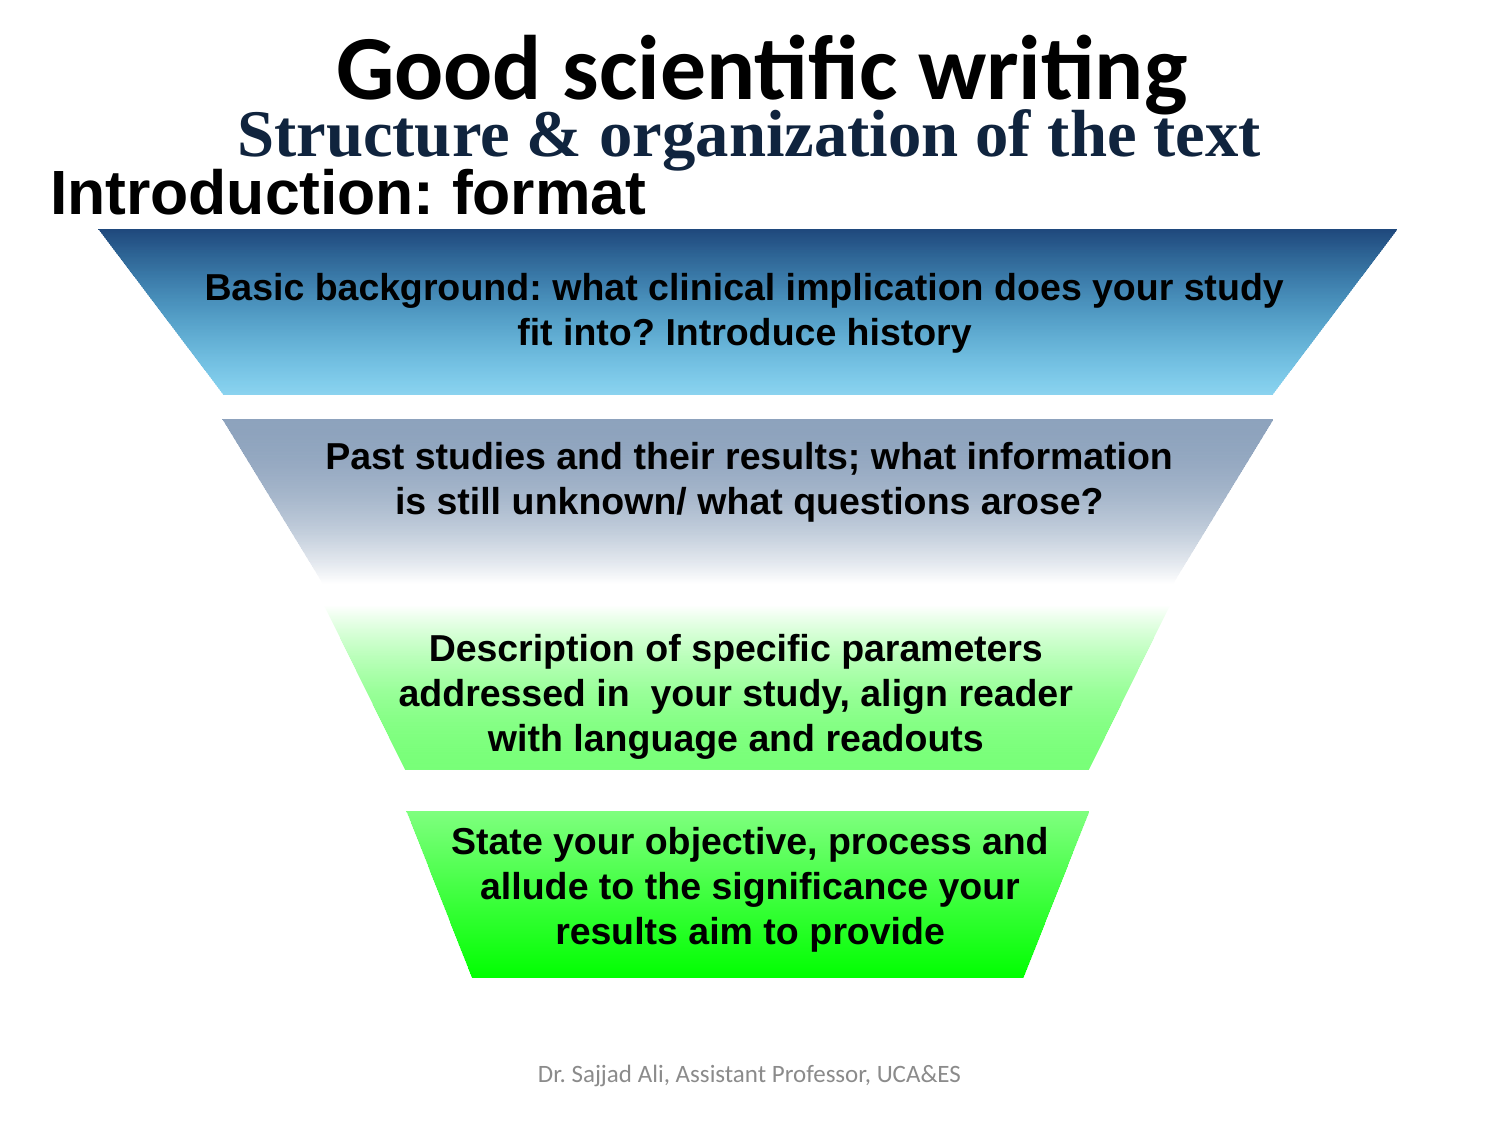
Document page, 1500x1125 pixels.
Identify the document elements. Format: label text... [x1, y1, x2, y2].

text_box Basic background: what clinical implication does your study fit into? Introduce history [188, 259, 1302, 357]
text_box Description of specific parameters addressed in your study, align reader with language and readouts [376, 620, 1096, 763]
text_box [222, 419, 1273, 585]
text_box [401, 763, 1092, 770]
text_box Structure & organization of the text [222, 125, 1278, 177]
text_box [323, 604, 1170, 754]
text_box State your objective, process and allude to the significance your results aim to provide [442, 813, 1059, 956]
text_box Past studies and their results; what information is still unknown/ what questions arose? [308, 428, 1192, 526]
text_box Introduction: format [50, 152, 1351, 228]
text_box [463, 956, 1031, 978]
footer Dr. Sajjad Ali, Assistant Professor, UCA&ES [512, 1042, 988, 1103]
text_box [195, 357, 1301, 395]
text_box [98, 229, 1397, 355]
text_box Good scientific writing [124, 0, 1400, 125]
text_box [406, 811, 1089, 902]
